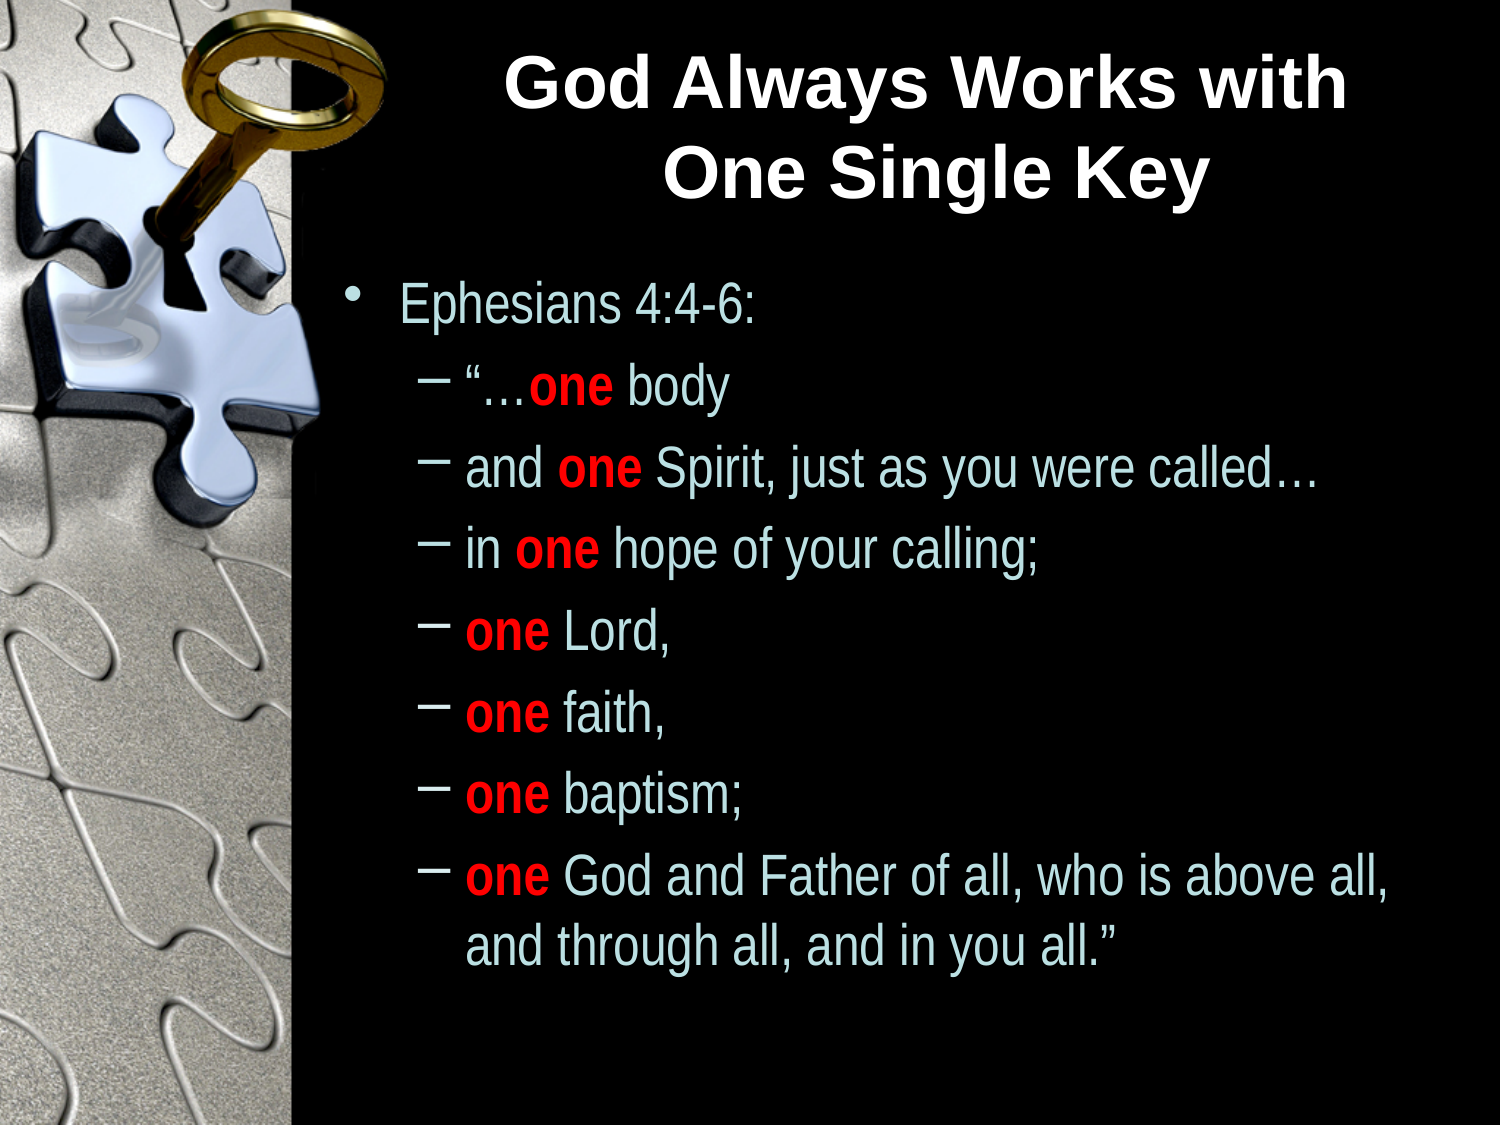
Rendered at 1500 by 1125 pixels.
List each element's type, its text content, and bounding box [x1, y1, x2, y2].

list Ephesians 4:4-6: “…one body and one Spirit, just as you were called… in one hope of your calling; one Lord, one faith, one baptism; one God and Father of all, who is above all, and through all, and in you all.” [327, 257, 1436, 1036]
title God Always Works with One Single Key [386, 24, 1488, 223]
picture [0, 0, 1500, 1125]
